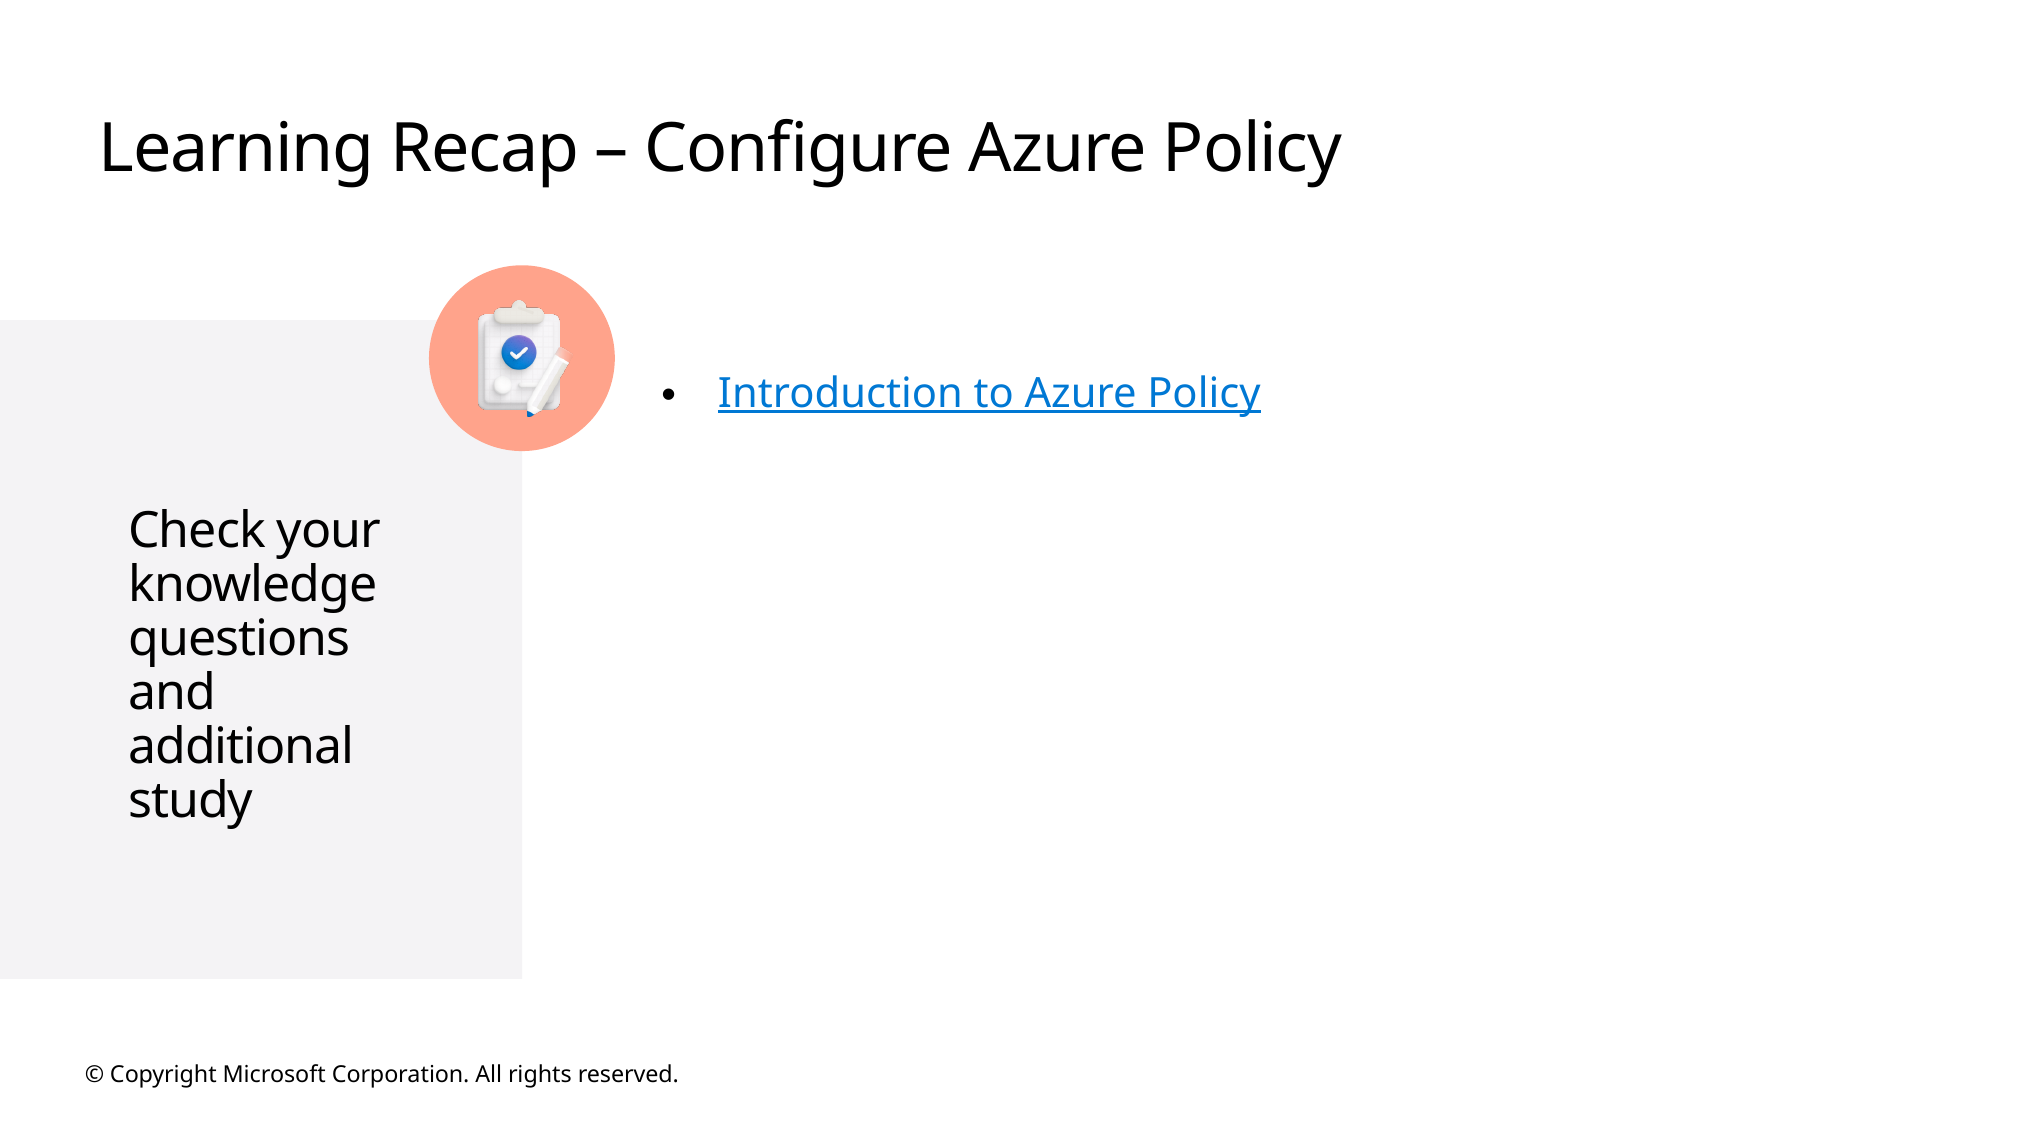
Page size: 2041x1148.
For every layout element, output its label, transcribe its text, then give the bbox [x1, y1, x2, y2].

title Learning Recap – Configure Azure Policy [98, 97, 2019, 181]
picture [463, 300, 580, 417]
text_box Introduction to Azure Policy [643, 319, 1815, 645]
